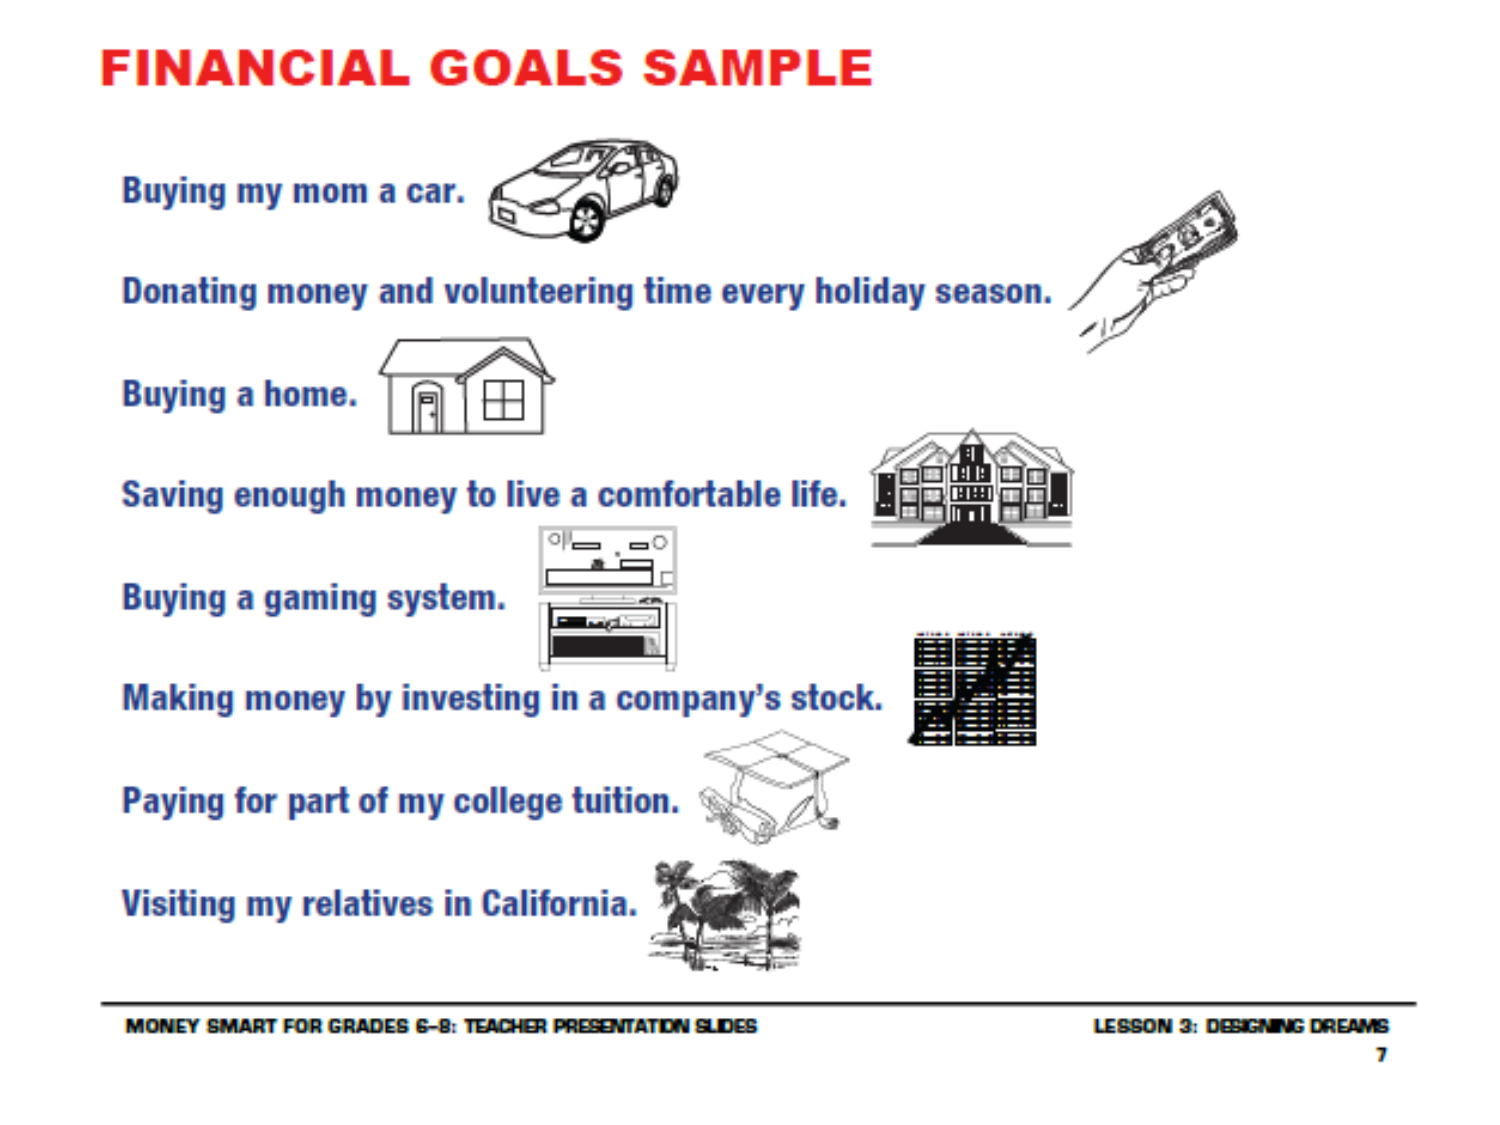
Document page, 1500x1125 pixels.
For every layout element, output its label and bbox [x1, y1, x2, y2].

picture [74, 11, 1463, 1085]
